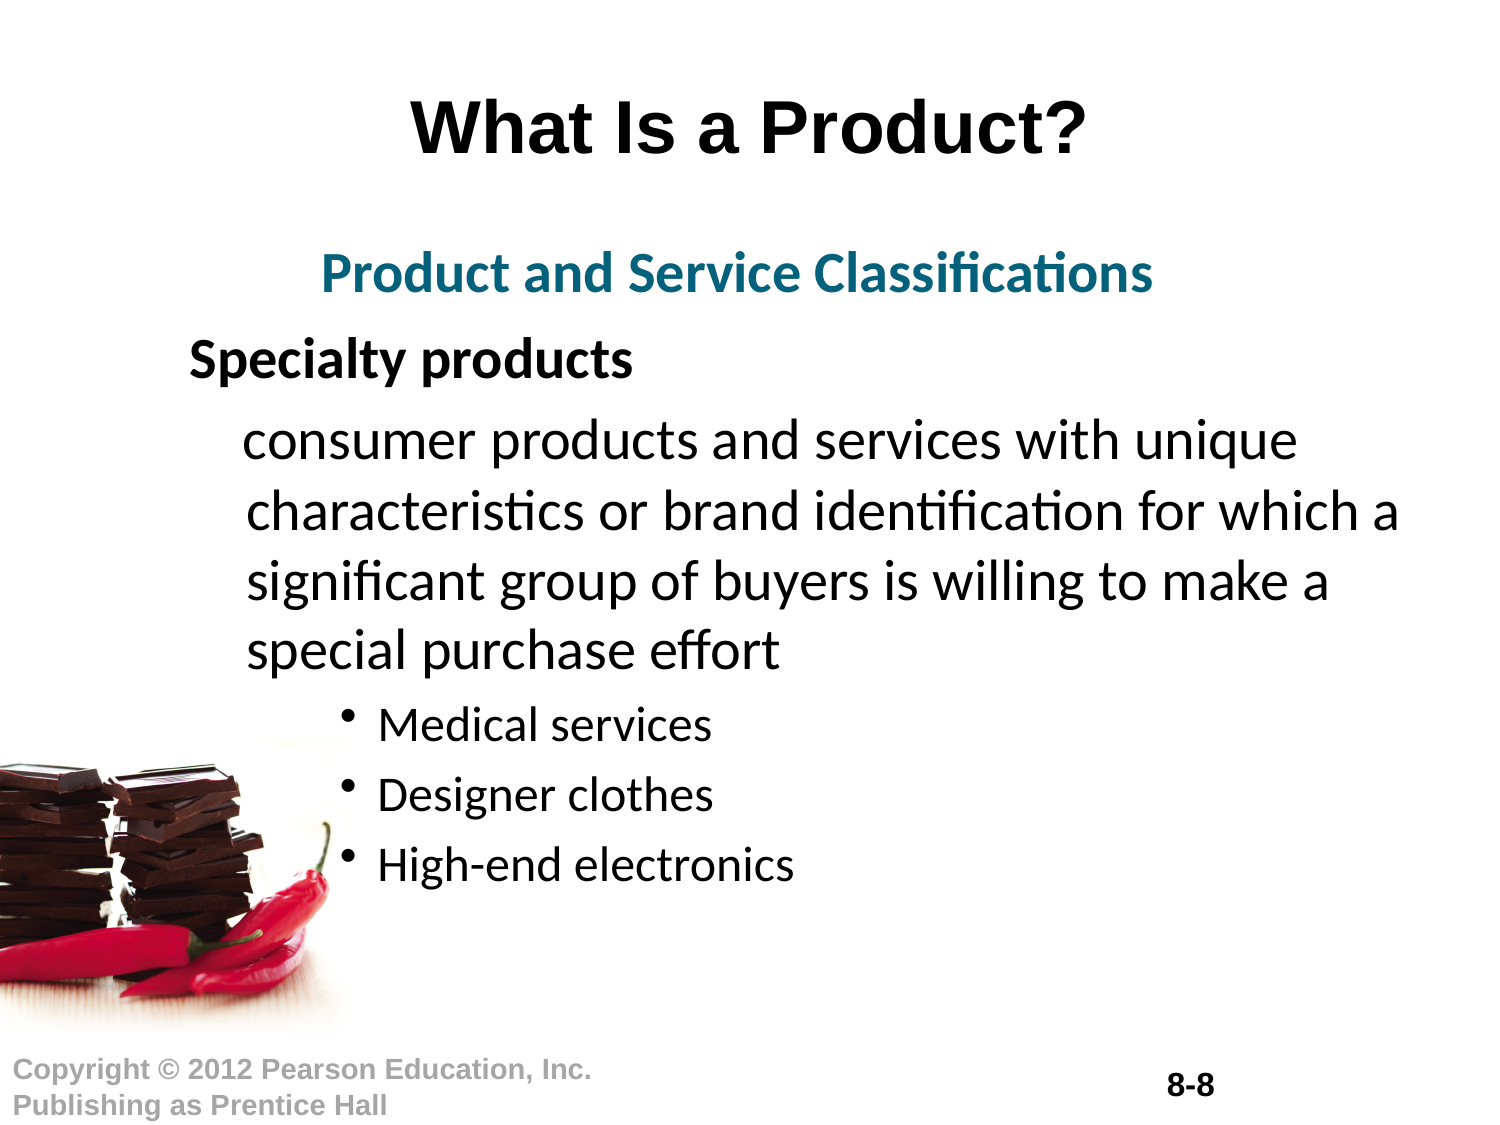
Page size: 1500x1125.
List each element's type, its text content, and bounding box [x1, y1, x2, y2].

title What Is a Product? [112, 37, 1388, 226]
list Specialty products consumer products and services with unique characteristics or brand identification for which a significant group of buyers is willing to make a special purchase effort Medical services Designer clothes High-end electronics [174, 312, 1451, 988]
picture [0, 737, 361, 1038]
list Product and Service Classifications [149, 237, 1326, 301]
